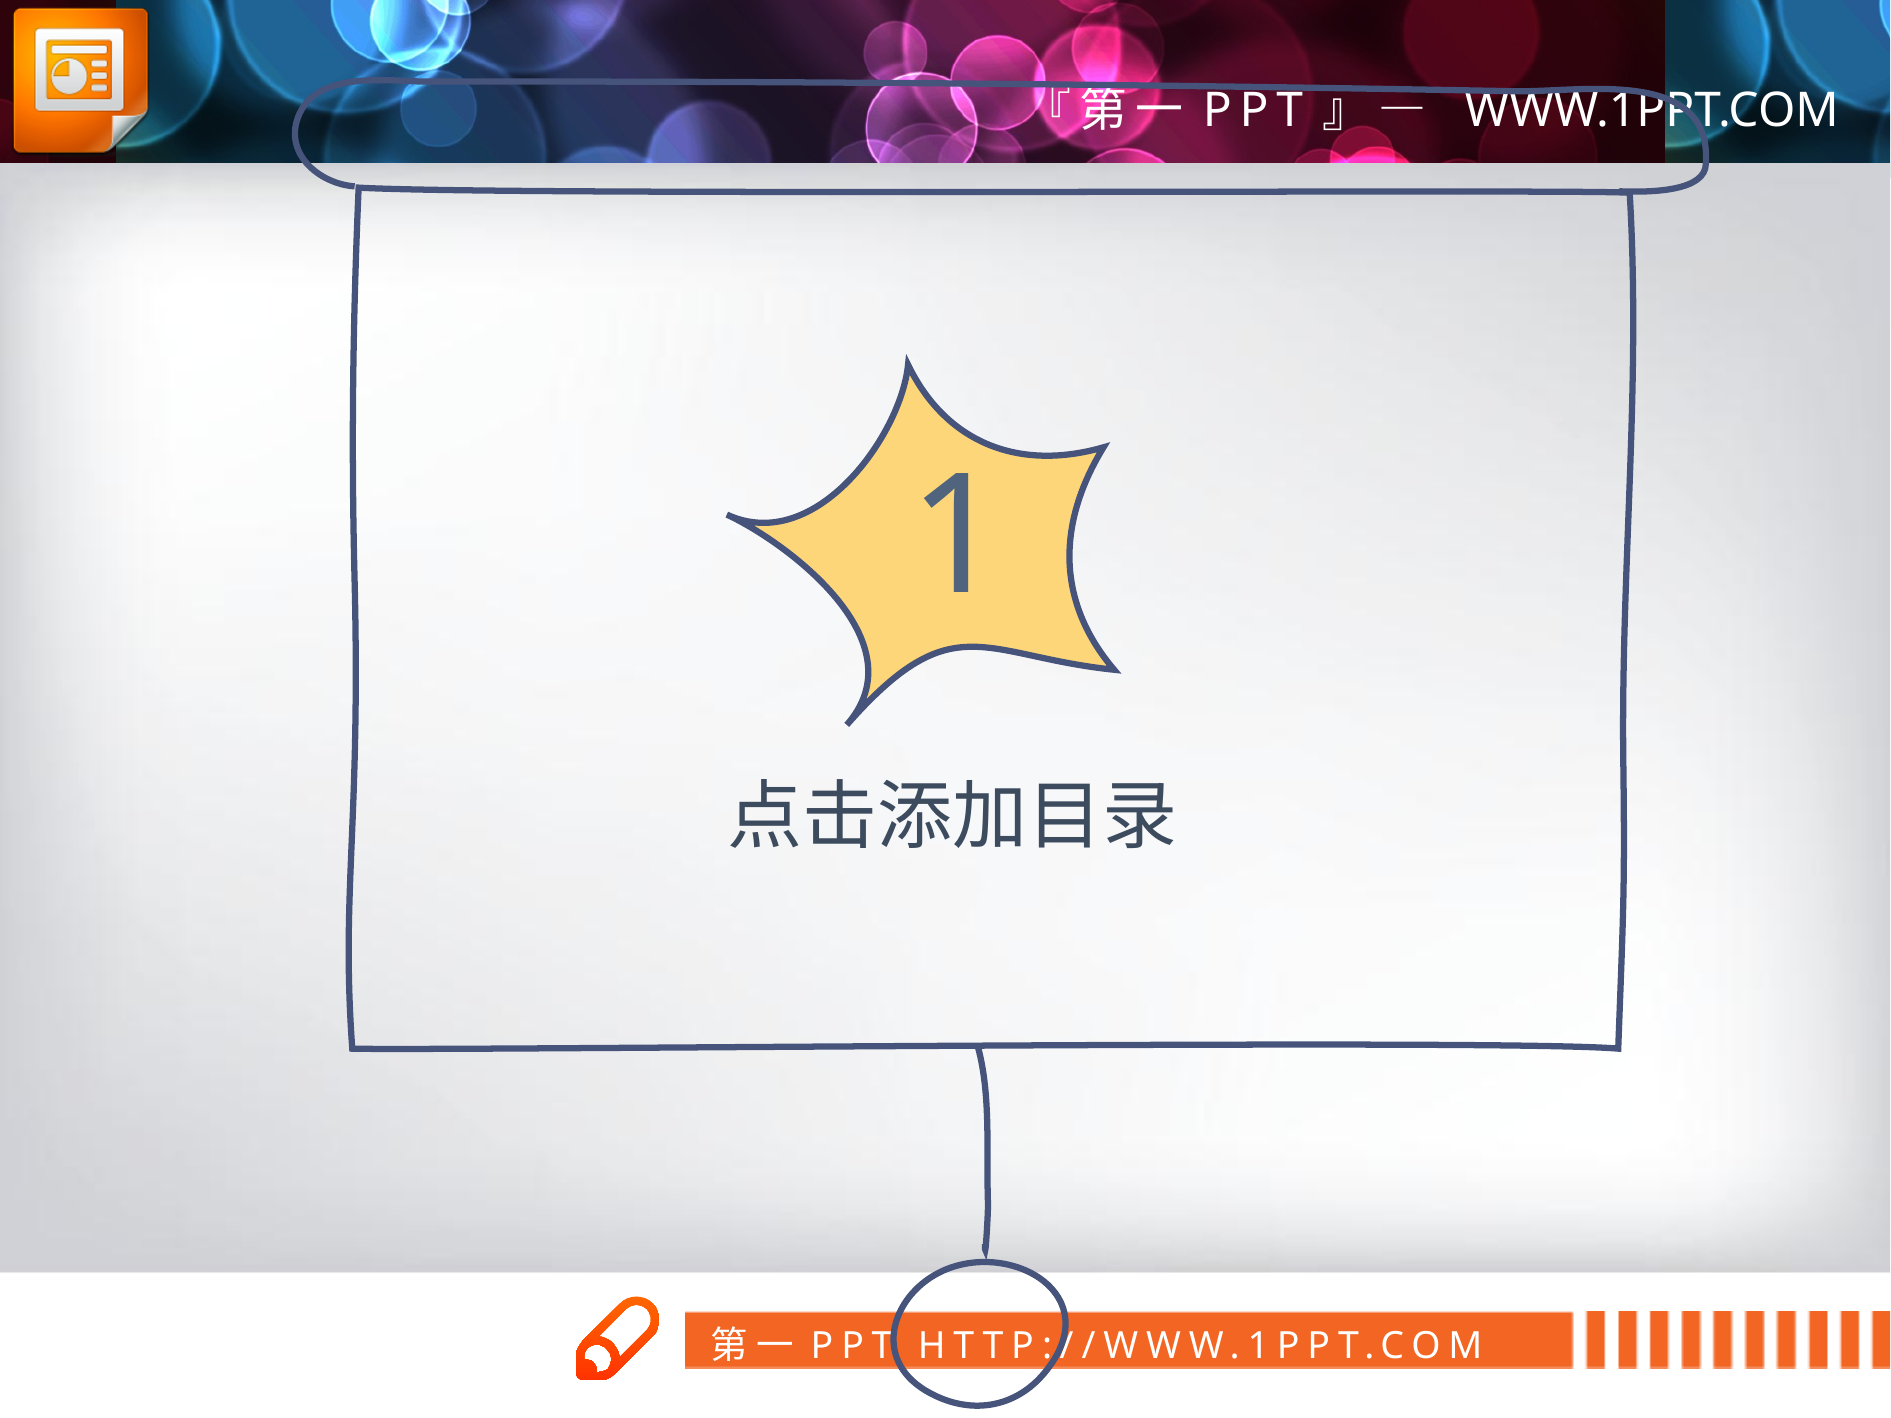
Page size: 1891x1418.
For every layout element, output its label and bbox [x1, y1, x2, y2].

picture [0, 0, 1891, 1275]
text_box [726, 364, 1115, 726]
text_box [294, 79, 1707, 1406]
picture [1707, 1311, 1891, 1369]
